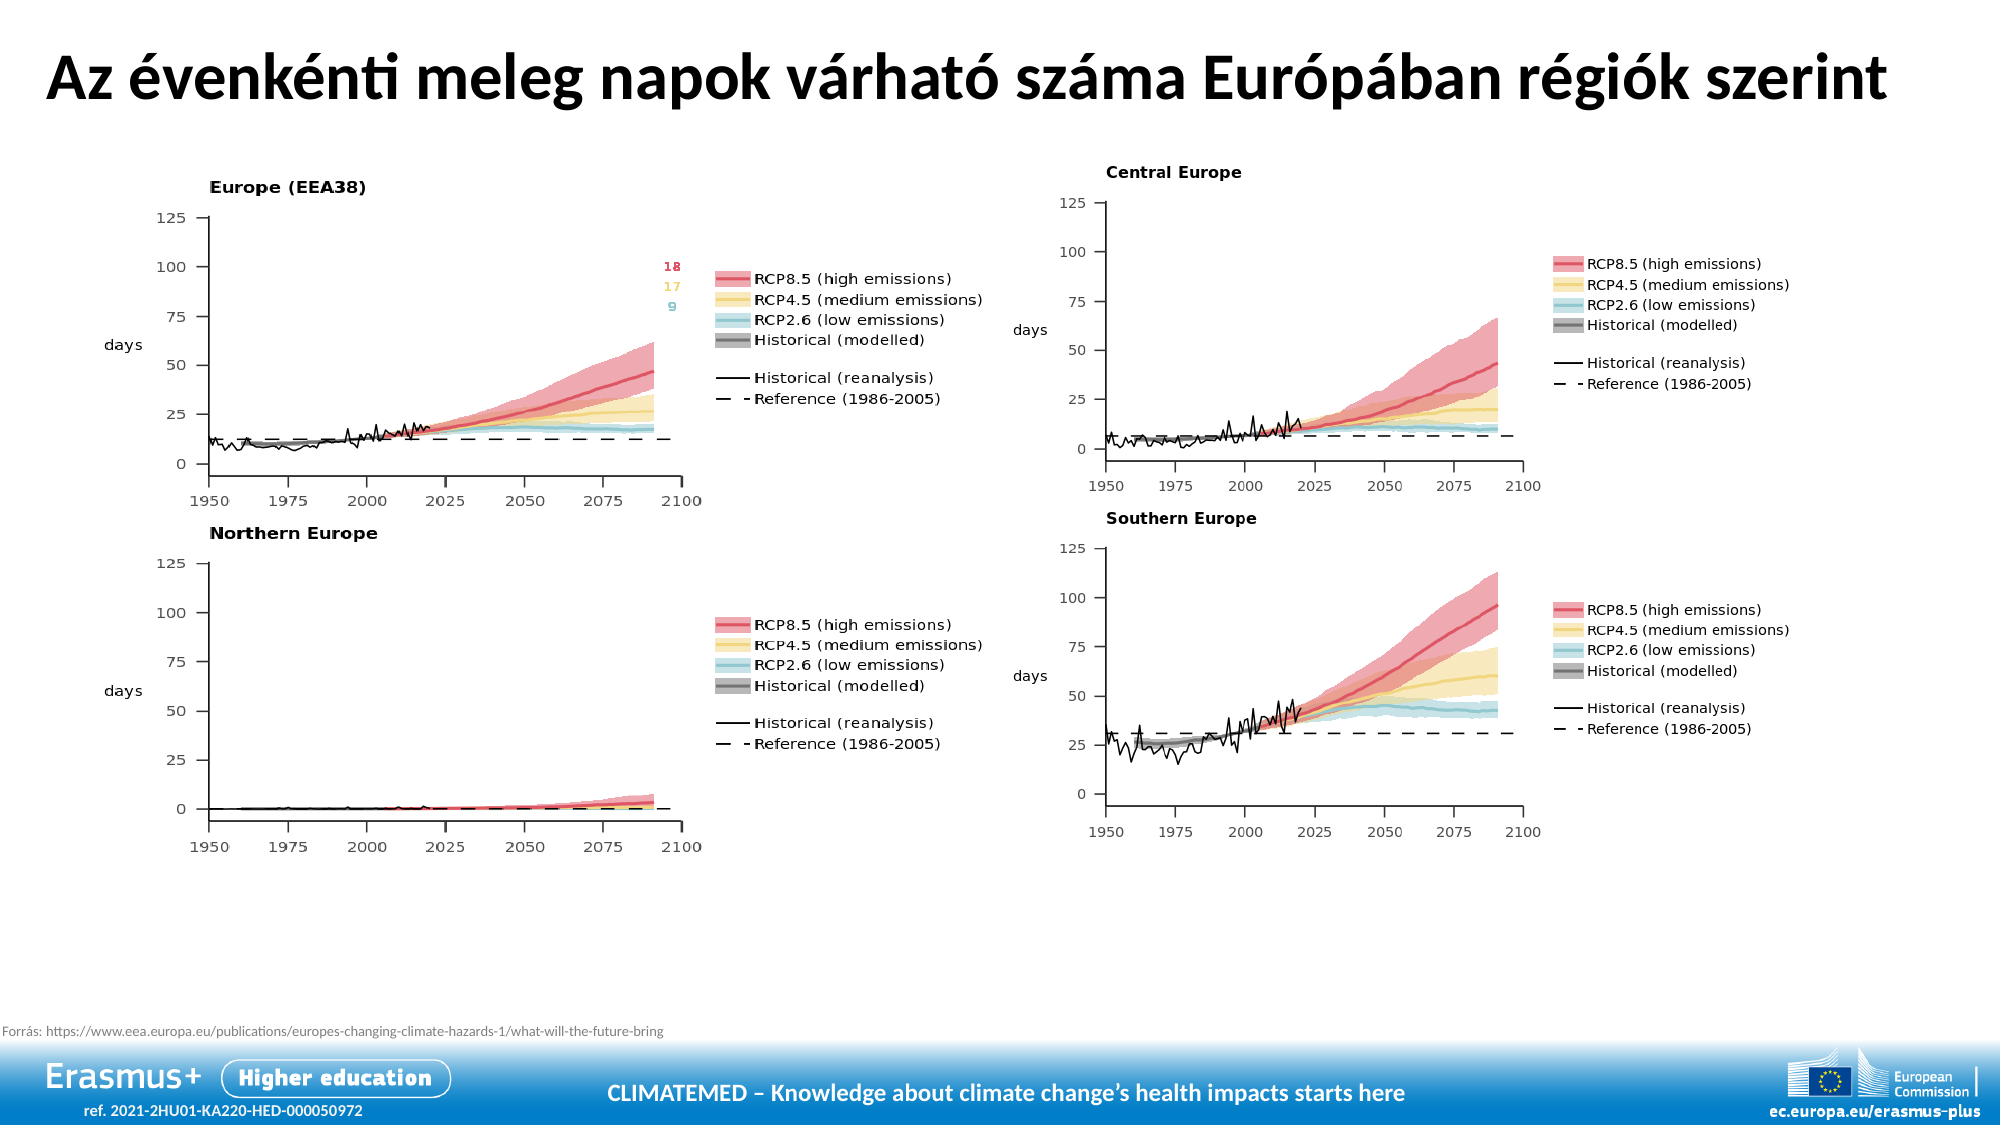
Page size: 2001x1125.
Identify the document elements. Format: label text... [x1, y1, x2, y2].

text_box Forrás: https://www.eea.europa.eu/publications/europes-changing-climate-hazards-1/what-will-the-future-bring [0, 1014, 786, 1047]
picture [1007, 154, 1797, 857]
title Az évenkénti meleg napok várható száma Európában régiók szerint [31, 33, 1984, 124]
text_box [98, 155, 993, 857]
picture [0, 899, 2000, 1125]
